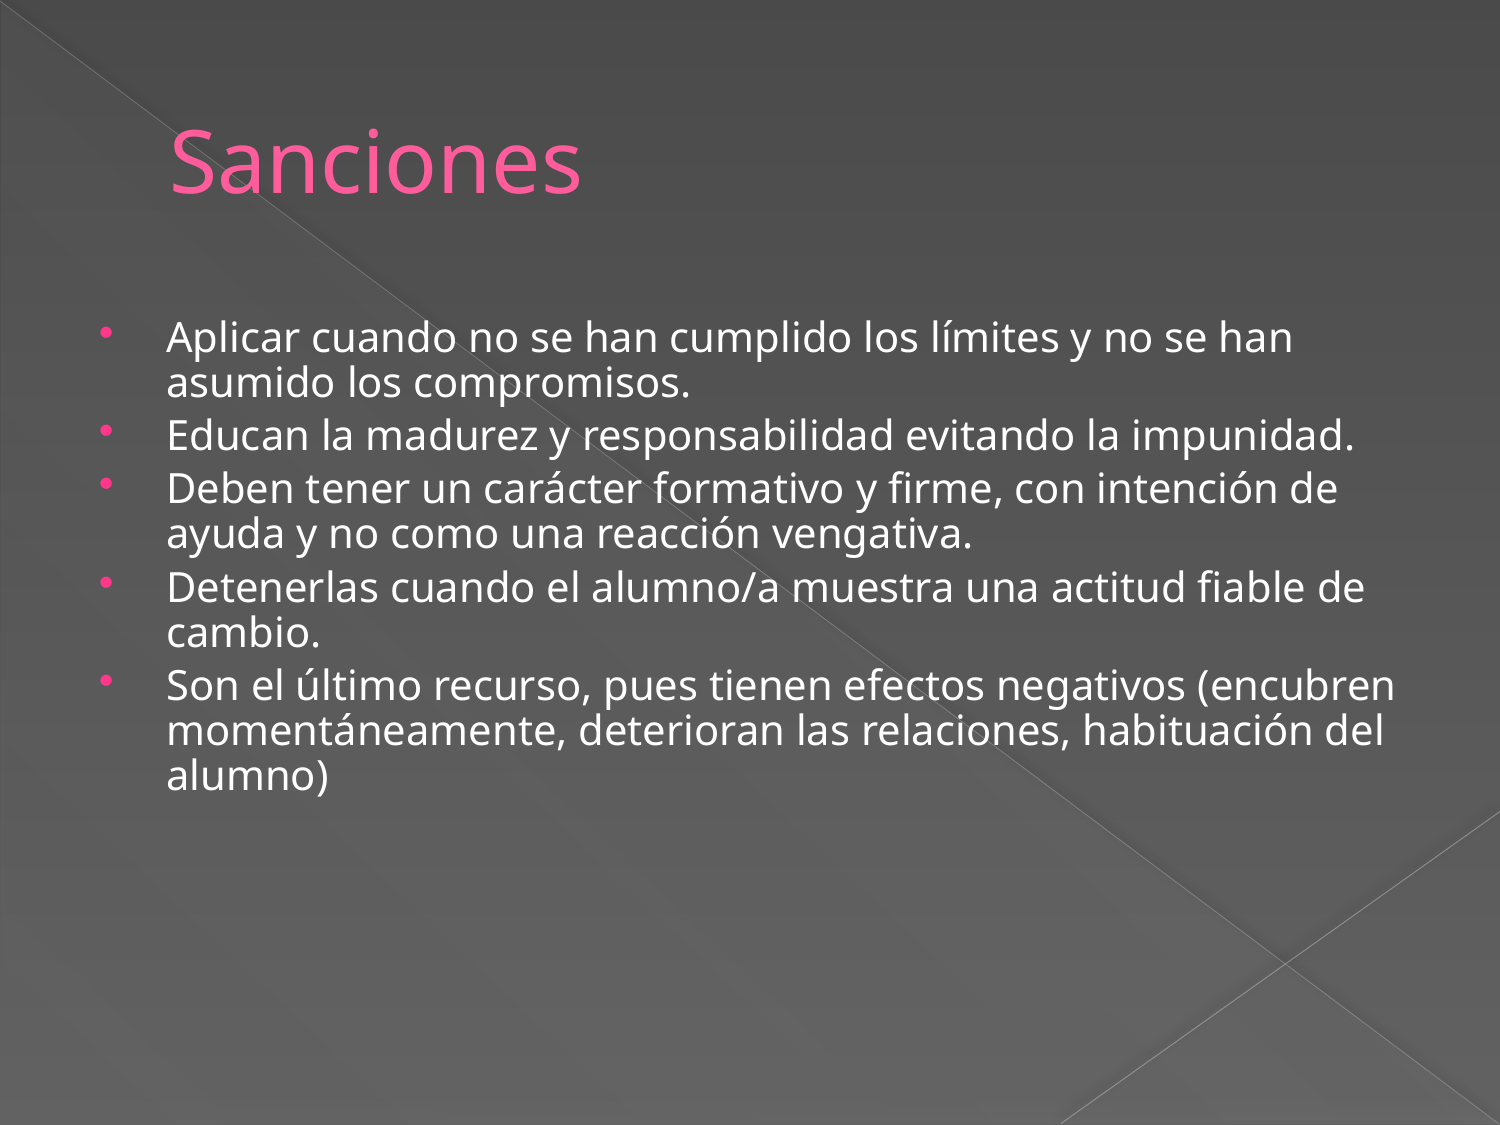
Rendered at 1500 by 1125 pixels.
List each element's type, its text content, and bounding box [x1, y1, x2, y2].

title Sanciones [75, 43, 1425, 274]
list Aplicar cuando no se han cumplido los límites y no se han asumido los compromisos. Educan la madurez y responsabilidad evitando la impunidad. Deben tener un carácter formativo y firme, con intención de ayuda y no como una reacción vengativa. Detenerlas cuando el alumno/a muestra una actitud fiable de cambio. Son el último recurso, pues tienen efectos negativos (encubren momentáneamente, deterioran las relaciones, habituación del alumno) [74, 308, 1426, 1060]
